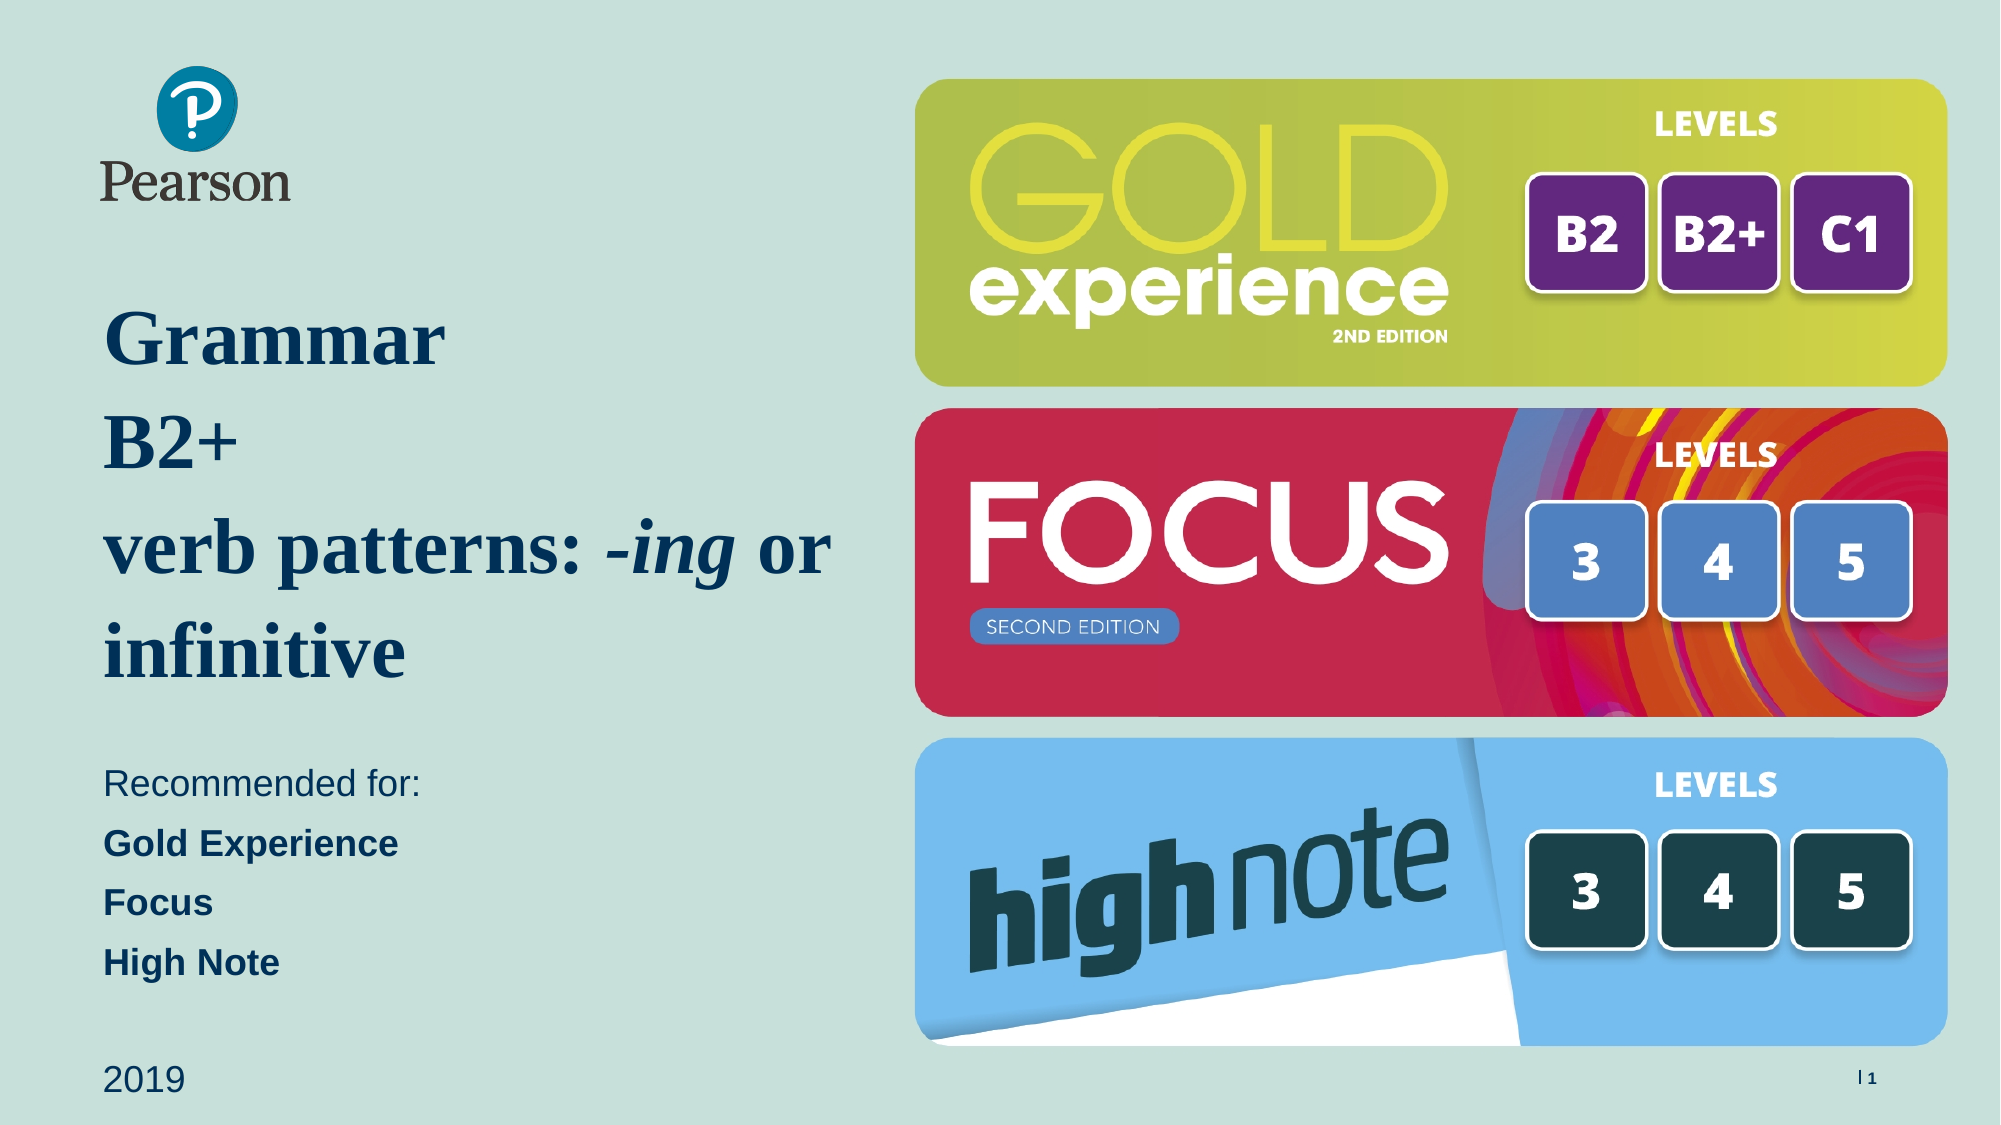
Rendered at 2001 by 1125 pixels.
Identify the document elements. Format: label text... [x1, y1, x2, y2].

text_box Recommended for: Gold Experience Focus High Note [103, 743, 857, 930]
slide_number 1 [1867, 1068, 1896, 1087]
title Grammar B2+ verb patterns: -ing or infinitive [103, 275, 921, 615]
list 2019 [102, 1045, 970, 1093]
picture [0, 0, 2001, 1125]
